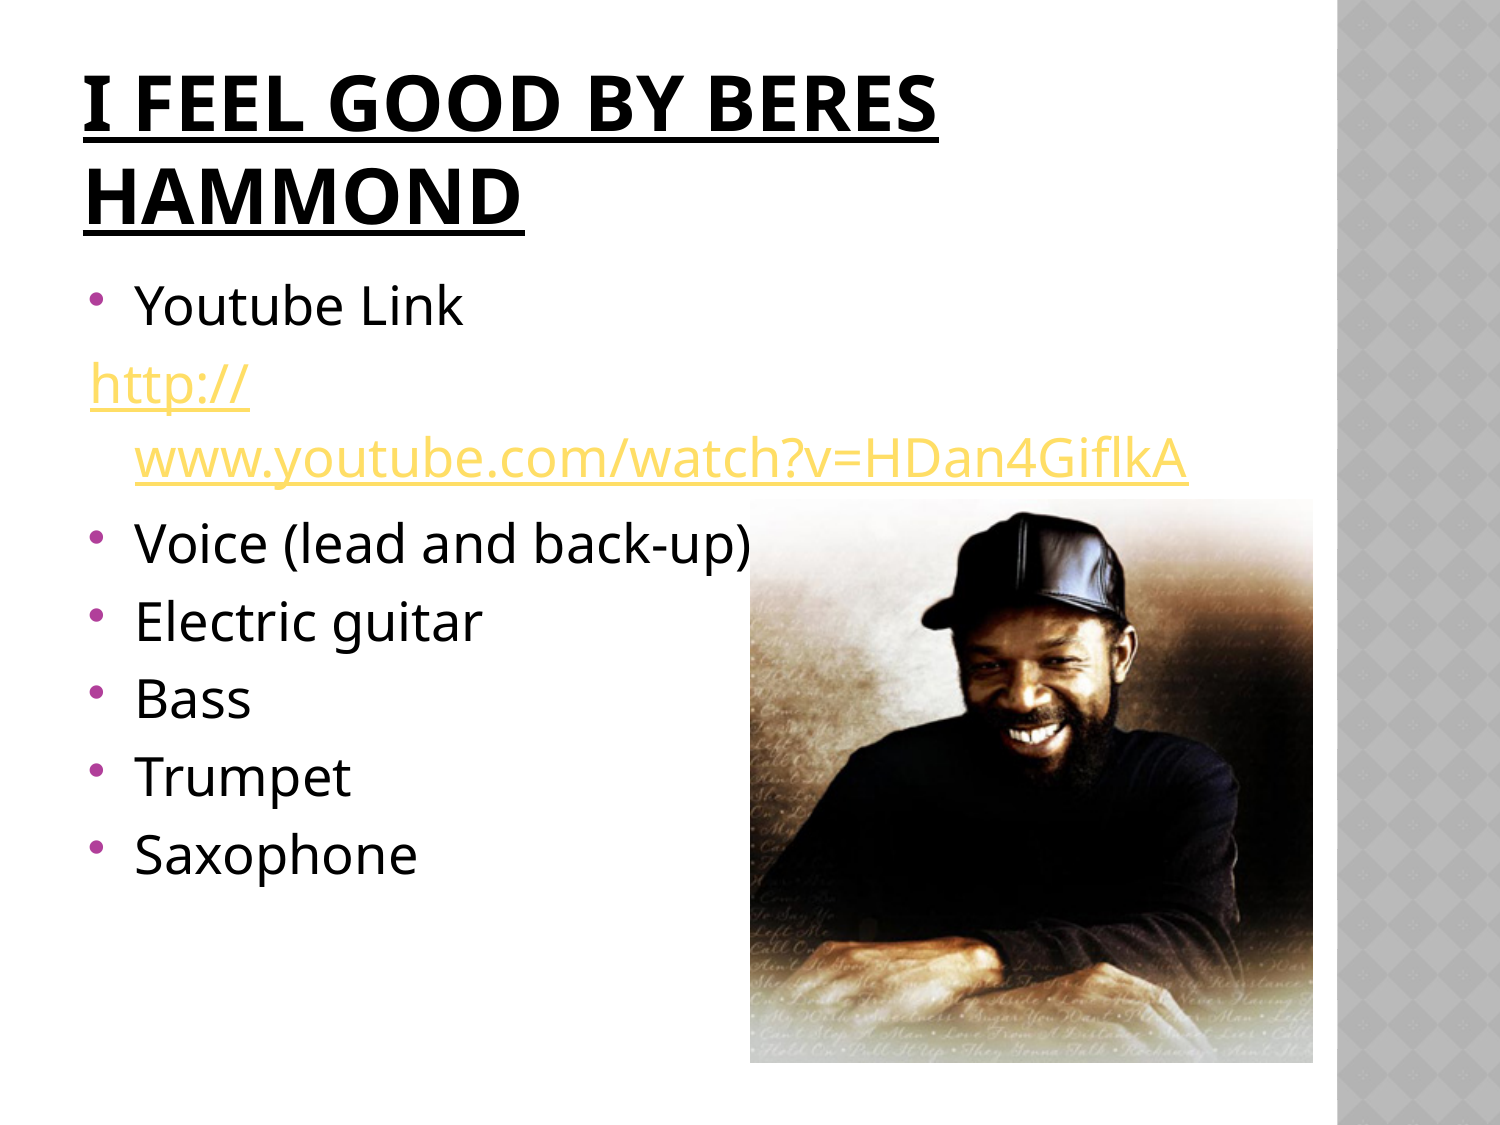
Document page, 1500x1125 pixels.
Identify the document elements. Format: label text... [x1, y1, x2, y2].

picture [749, 499, 1313, 1063]
list Youtube Link http://www.youtube.com/watch?v=HDan4GiflkA Voice (lead and back-up) Electric guitar Bass Trumpet Saxophone [75, 264, 1263, 1059]
title I Feel Good by Beres Hammond [75, 52, 1263, 240]
